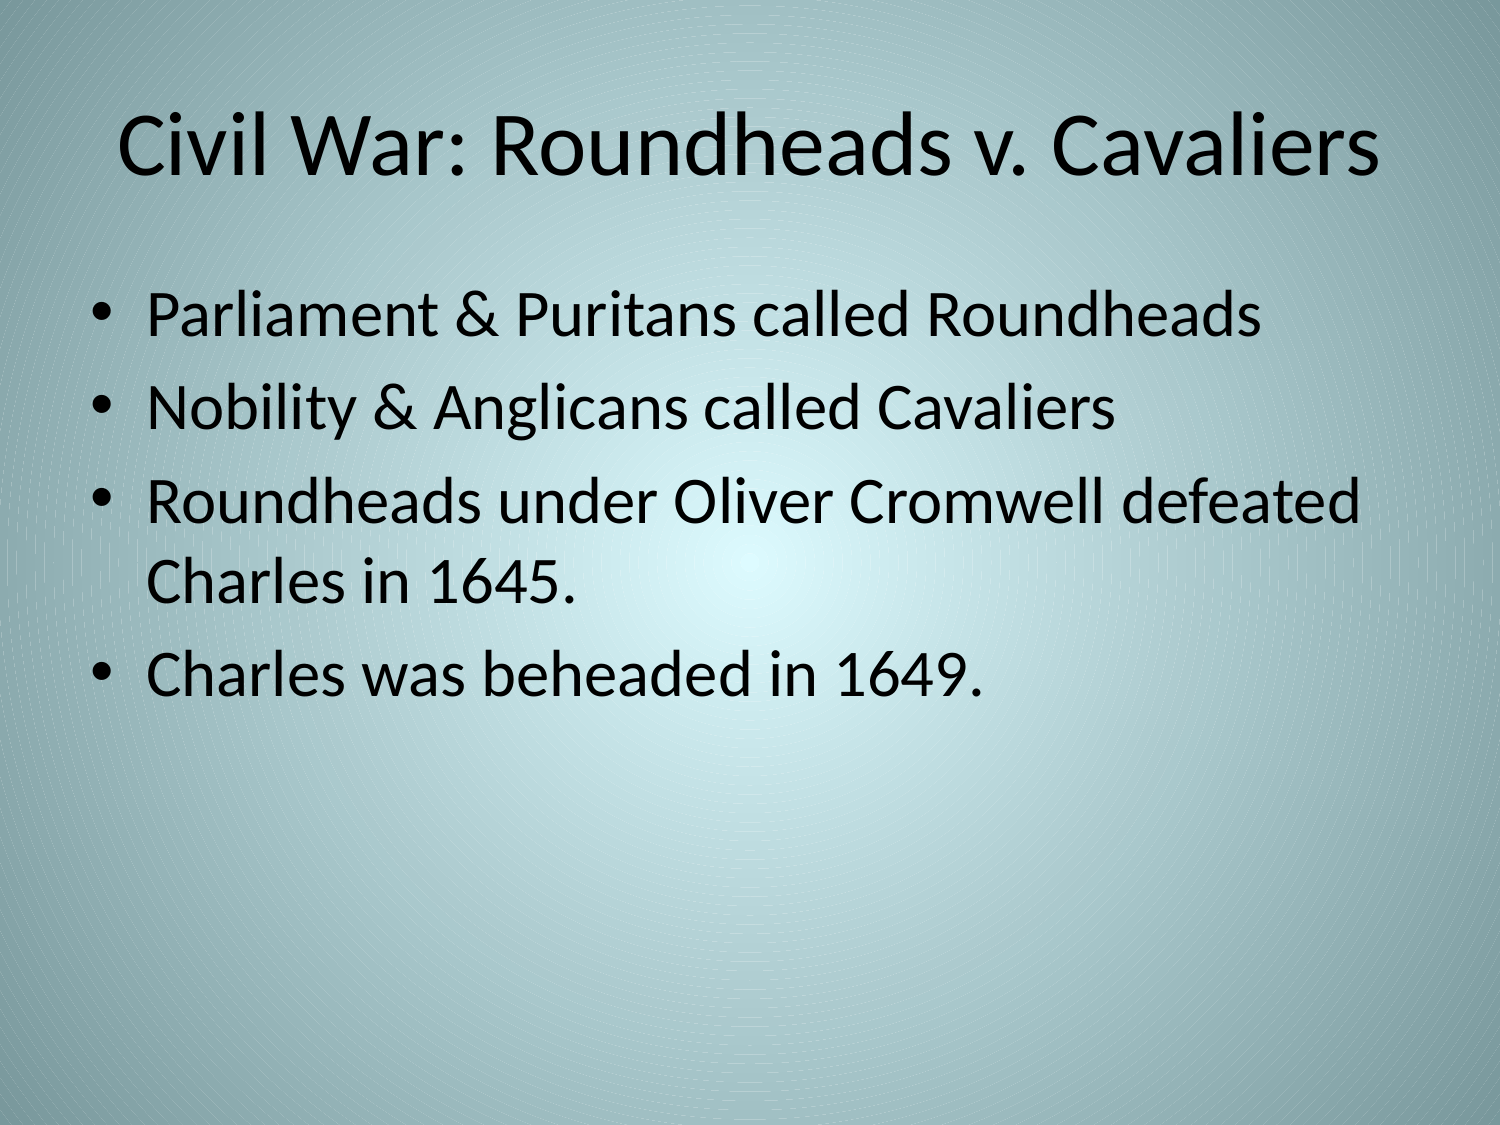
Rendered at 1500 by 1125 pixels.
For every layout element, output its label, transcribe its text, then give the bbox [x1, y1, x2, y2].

title Civil War: Roundheads v. Cavaliers [75, 45, 1425, 233]
list Parliament & Puritans called Roundheads Nobility & Anglicans called Cavaliers Roundheads under Oliver Cromwell defeated Charles in 1645. Charles was beheaded in 1649. [75, 262, 1425, 1005]
